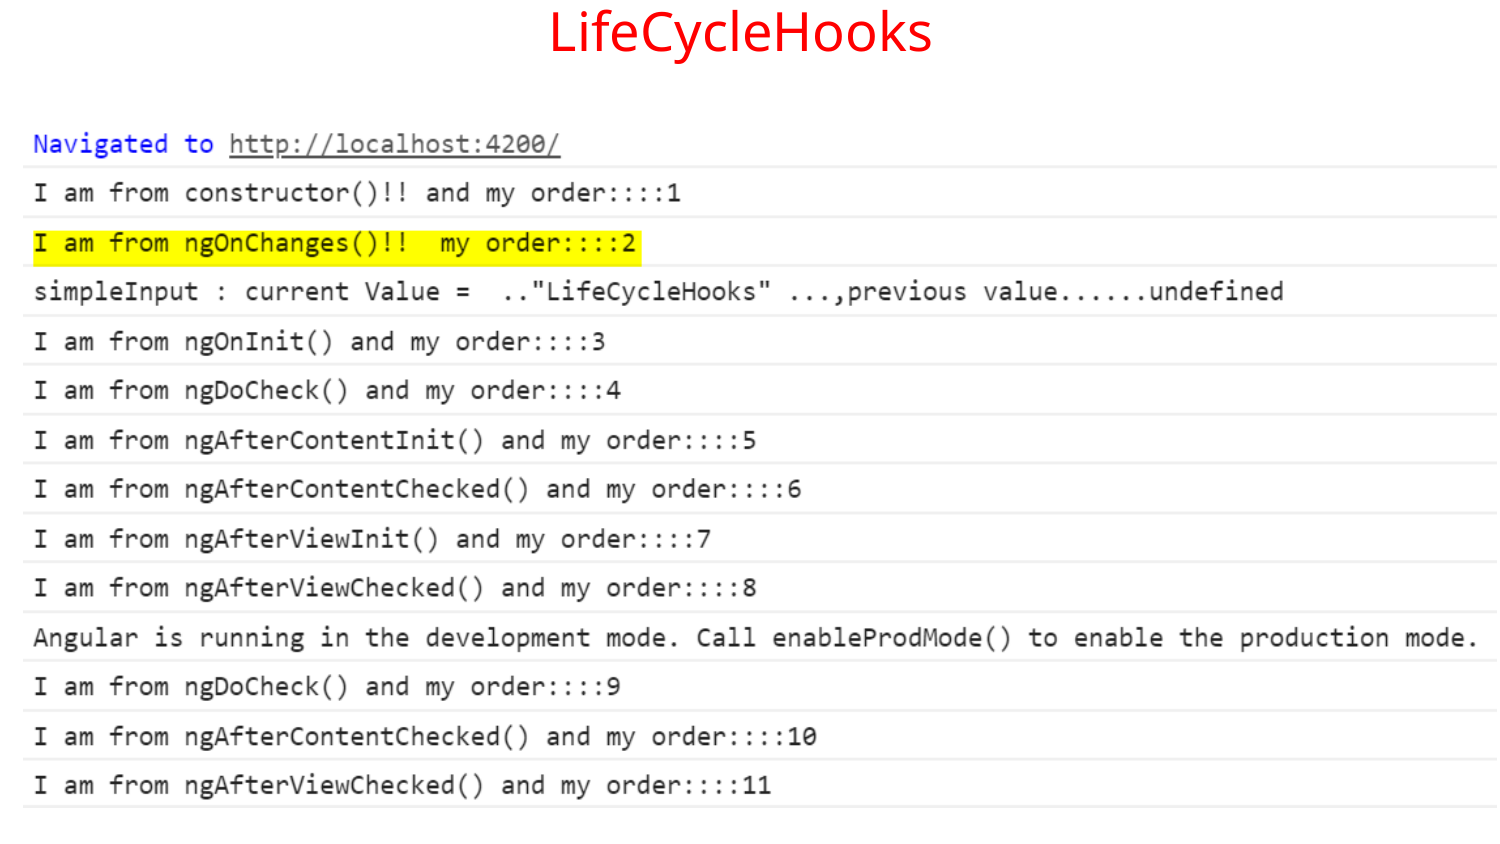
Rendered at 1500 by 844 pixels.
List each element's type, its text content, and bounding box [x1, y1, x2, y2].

picture [23, 121, 1497, 808]
text_box LifeCycleHooks [64, 0, 1418, 71]
